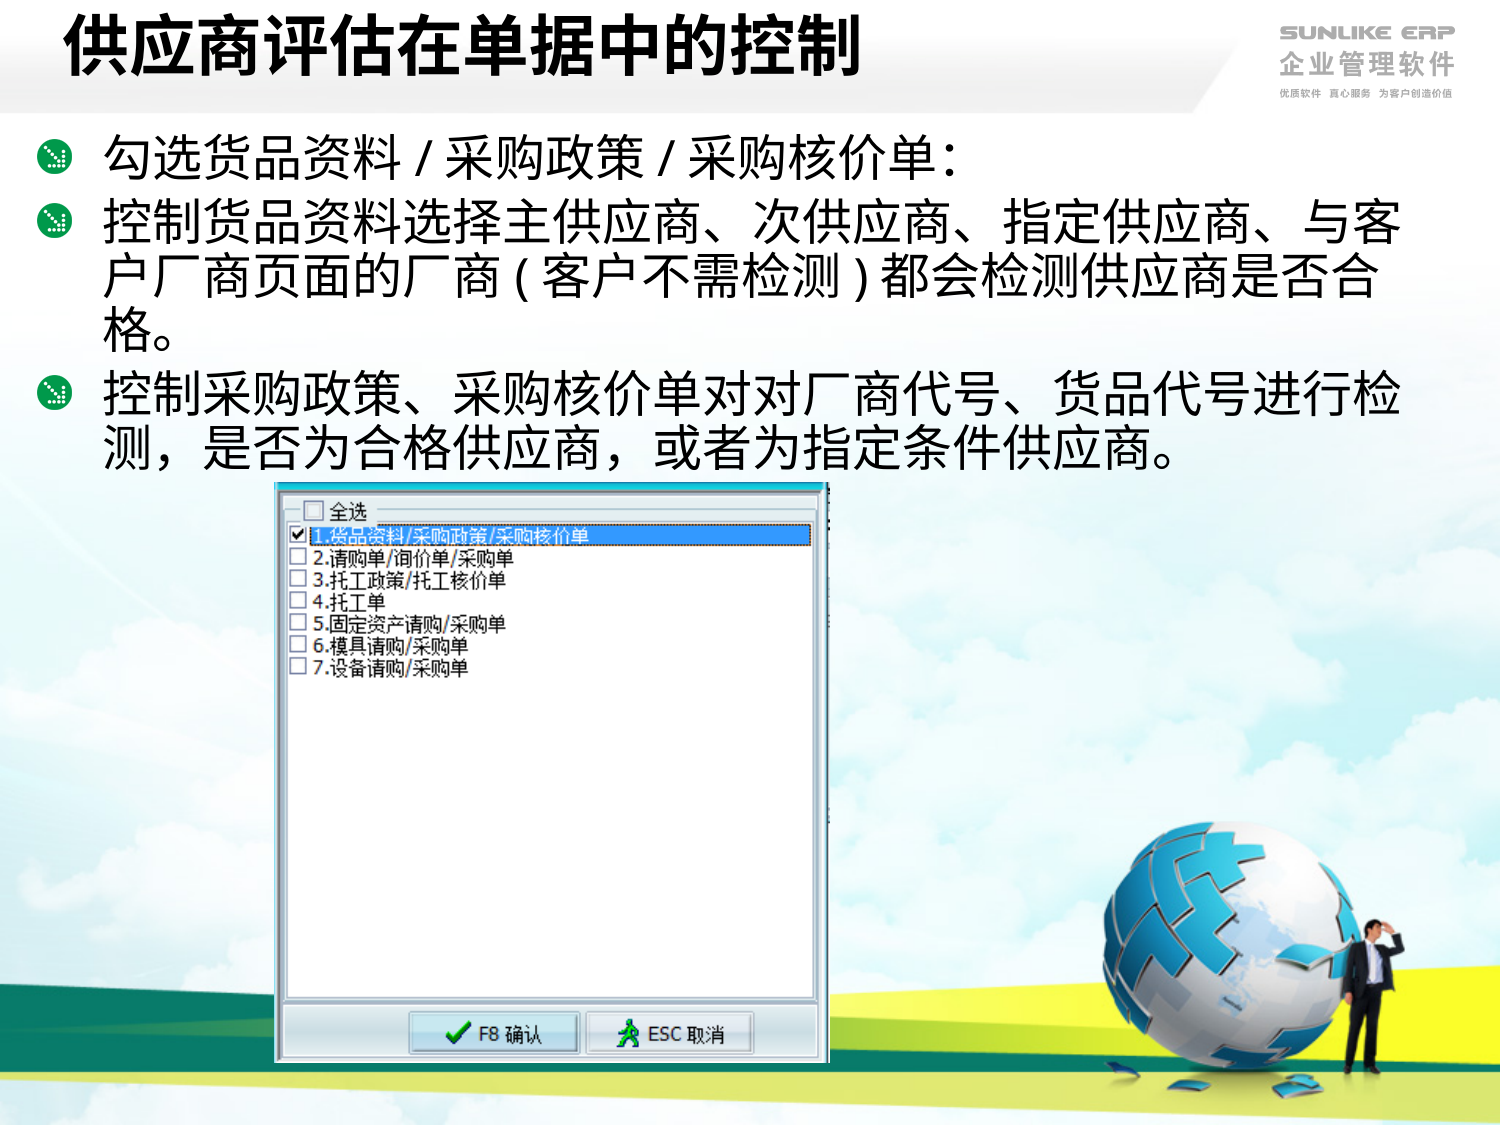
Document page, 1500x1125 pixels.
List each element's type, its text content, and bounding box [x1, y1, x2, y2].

list 勾选货品资料/采购政策/采购核价单： 控制货品资料选择主供应商、次供应商、指定供应商、与客户厂商页面的厂商(客户不需检测)都会检测供应商是否合格。 控制采购政策、采购核价单对对厂商代号、货品代号进行检测，是否为合格供应商，或者为指定条件供应商。 [37, 133, 1444, 589]
picture [0, 0, 1500, 1125]
title 供应商评估在单据中的控制 [62, 12, 1142, 121]
